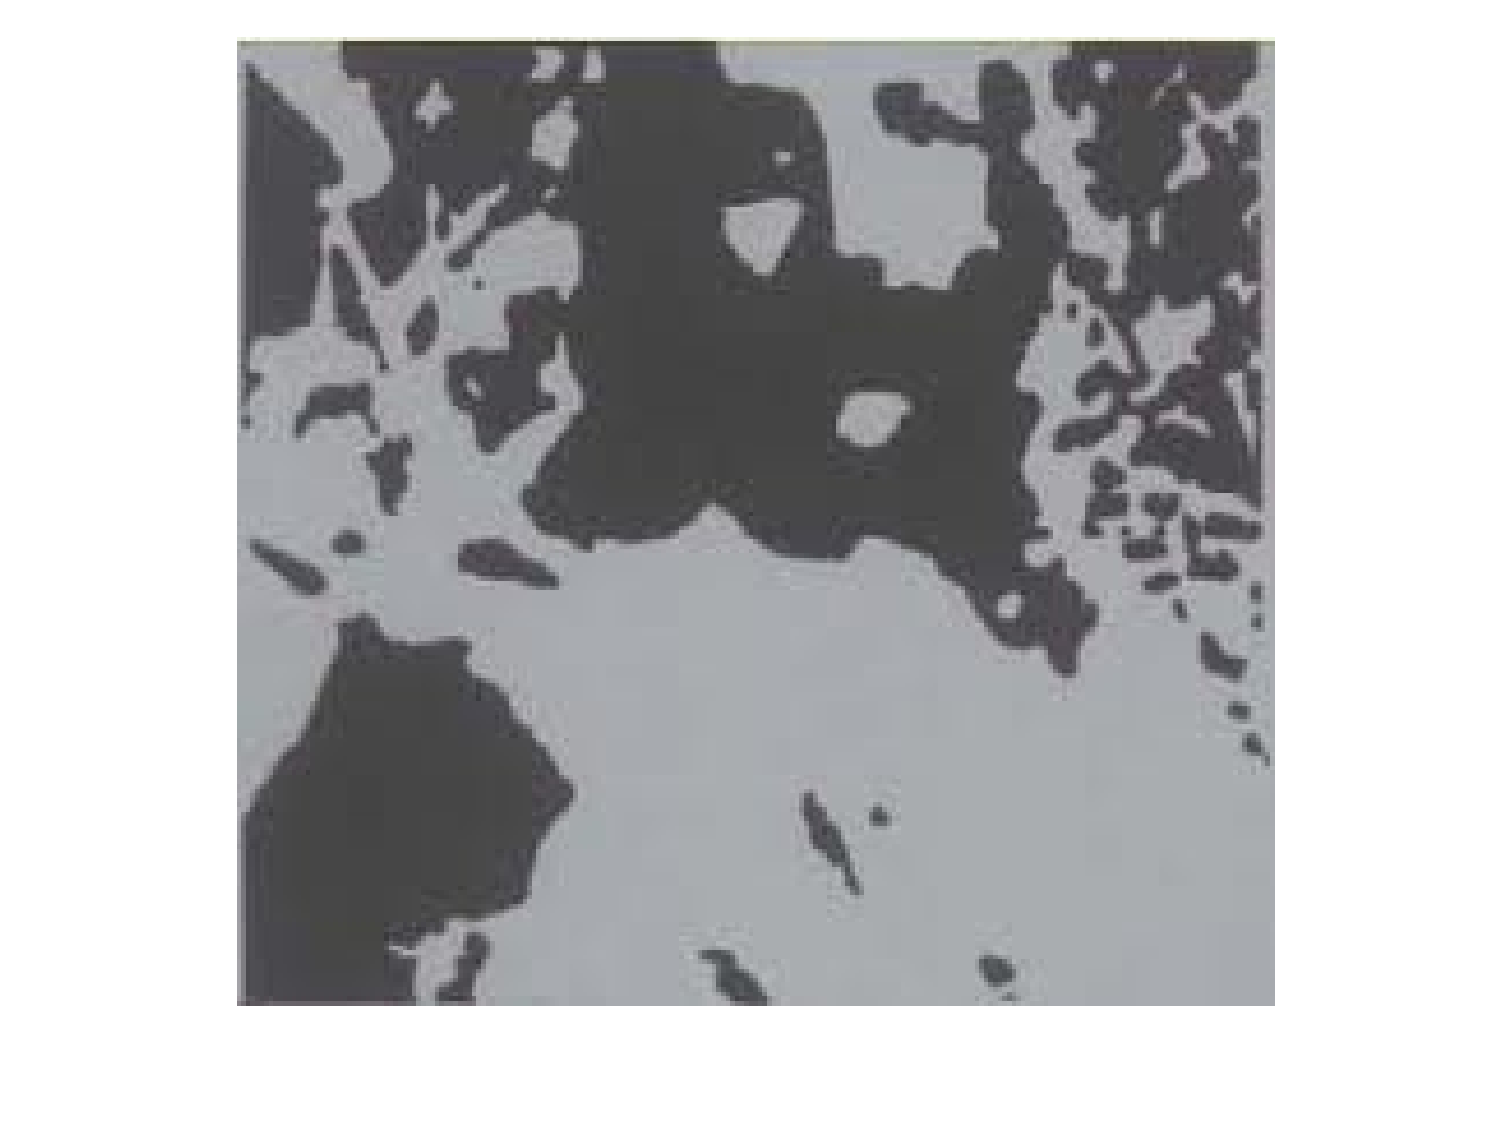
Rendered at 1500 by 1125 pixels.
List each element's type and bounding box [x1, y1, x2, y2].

picture [237, 37, 1276, 1007]
